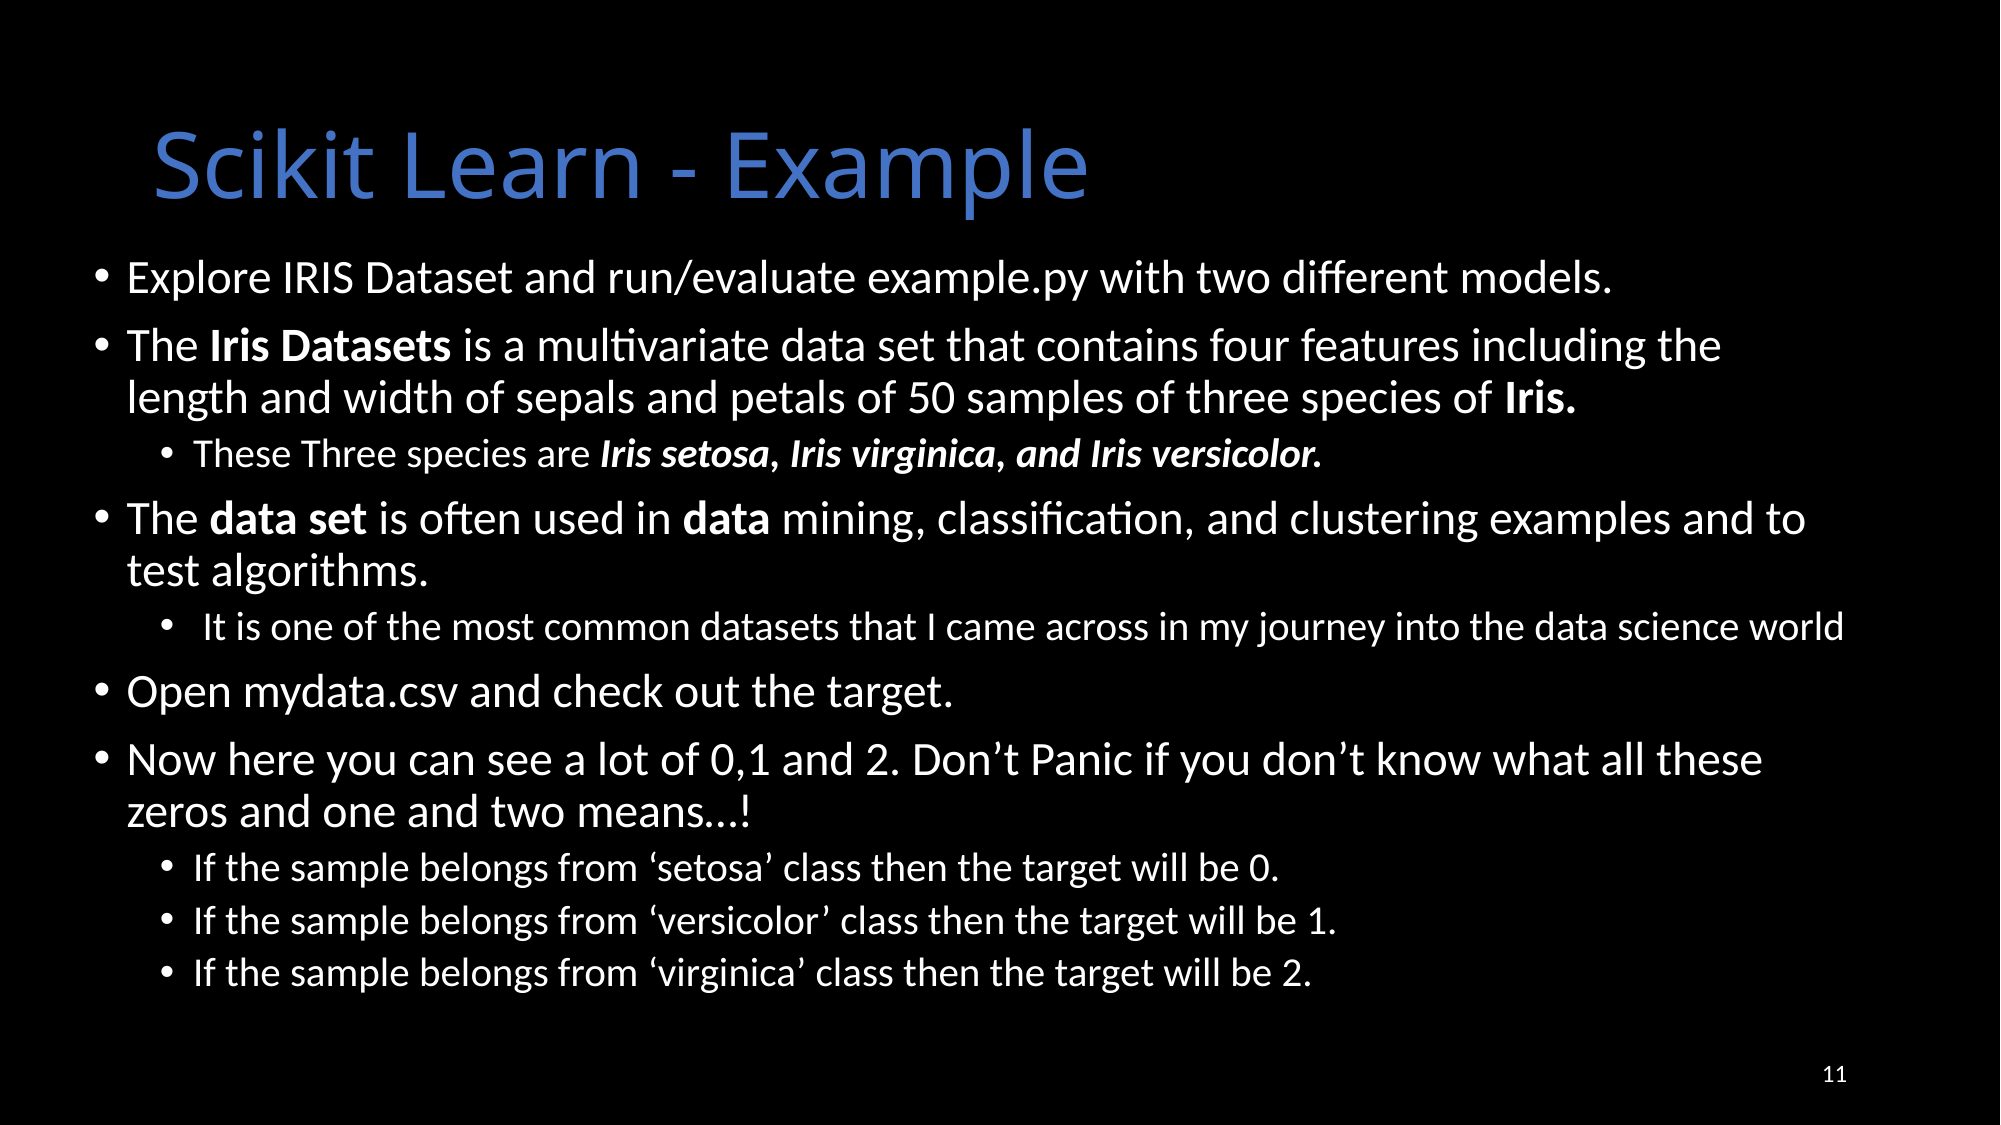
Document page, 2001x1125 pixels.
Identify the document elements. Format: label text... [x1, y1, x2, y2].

slide_number 11 [1412, 1042, 1863, 1103]
list Explore IRIS Dataset and run/evaluate example.py with two different models. The Iris Datasets is a multivariate data set that contains four features including the length and width of sepals and petals of 50 samples of three species of Iris. These Three species are Iris setosa, Iris virginica, and Iris versicolor. The data set is often used in data mining, classification, and clustering examples and to test algorithms. It is one of the most common datasets that I came across in my journey into the data science world Open mydata.csv and check out the target. Now here you can see a lot of 0,1 and 2. Don’t Panic if you don’t know what all these zeros and one and two means…! If the sample belongs from ‘setosa’ class then the target will be 0. If the sample belongs from ‘versicolor’ class then the target will be 1. If the sample belongs from ‘virginica’ class then the target will be 2. [78, 244, 1863, 1043]
title Scikit Learn - Example [137, 59, 1863, 244]
